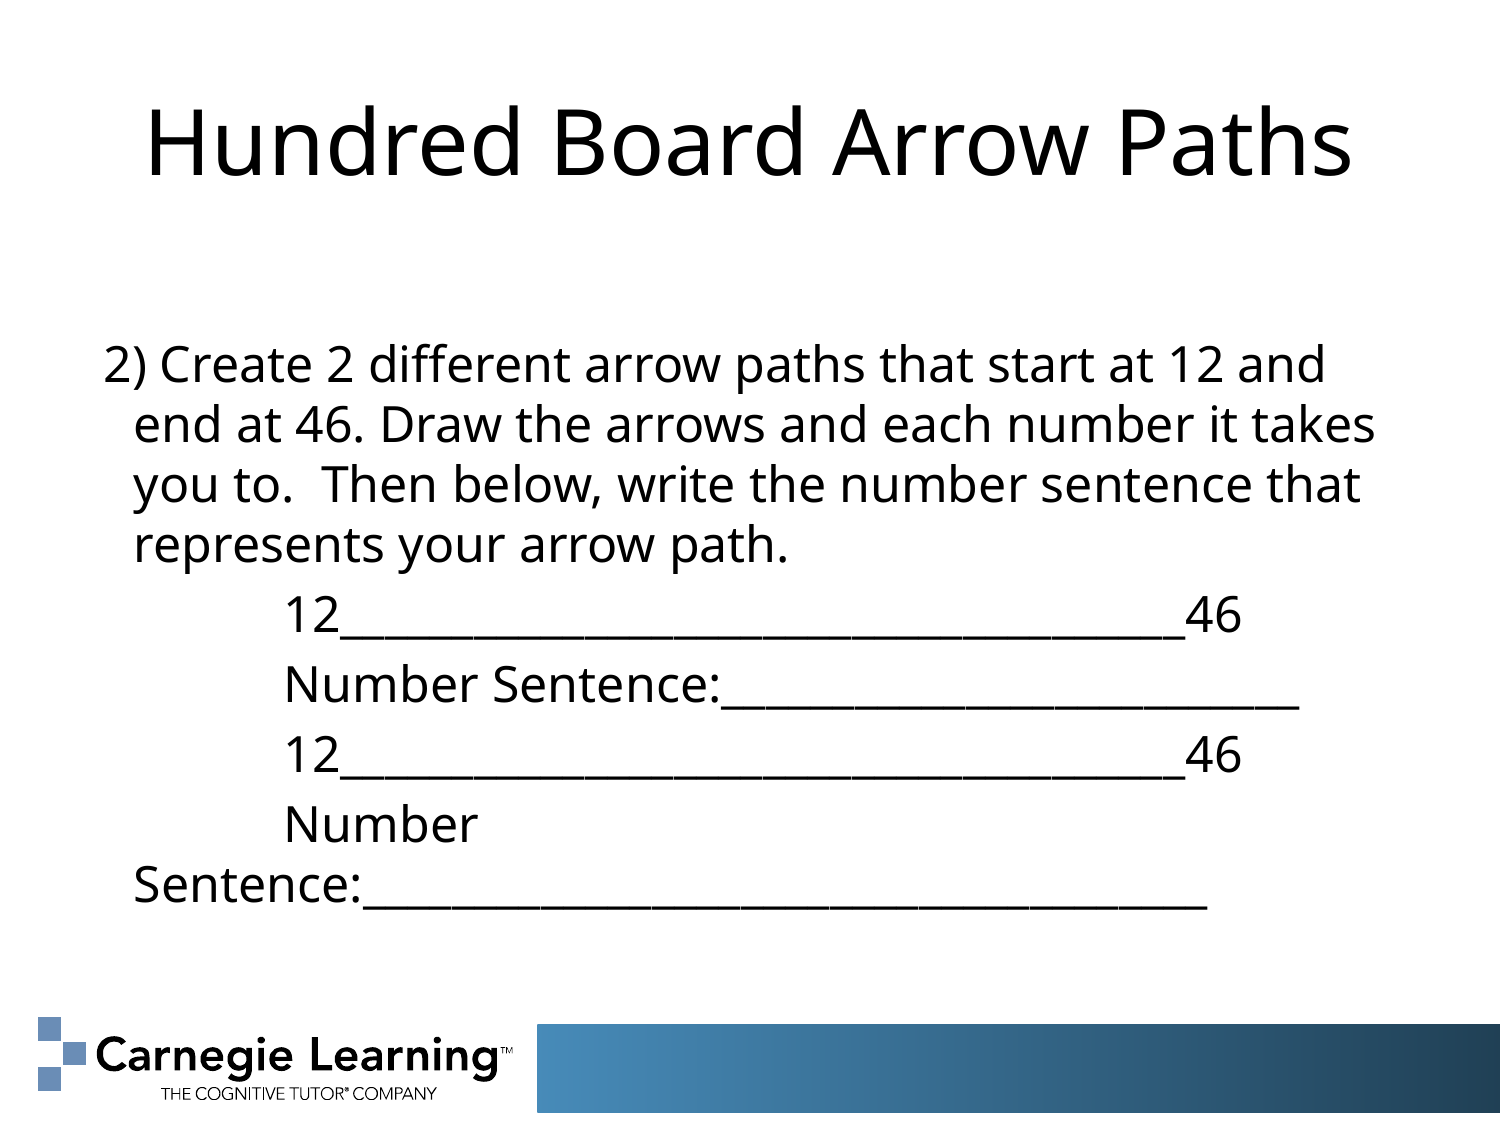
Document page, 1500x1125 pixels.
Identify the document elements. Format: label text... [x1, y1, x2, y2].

list 2) Create 2 different arrow paths that start at 12 and end at 46. Draw the arrows and each number it takes you to. Then below, write the number sentence that represents your arrow path. 12______________________________________46 Number Sentence:__________________________ 12______________________________________46 Number Sentence:______________________________________ [62, 324, 1438, 926]
title Hundred Board Arrow Paths [74, 44, 1426, 233]
